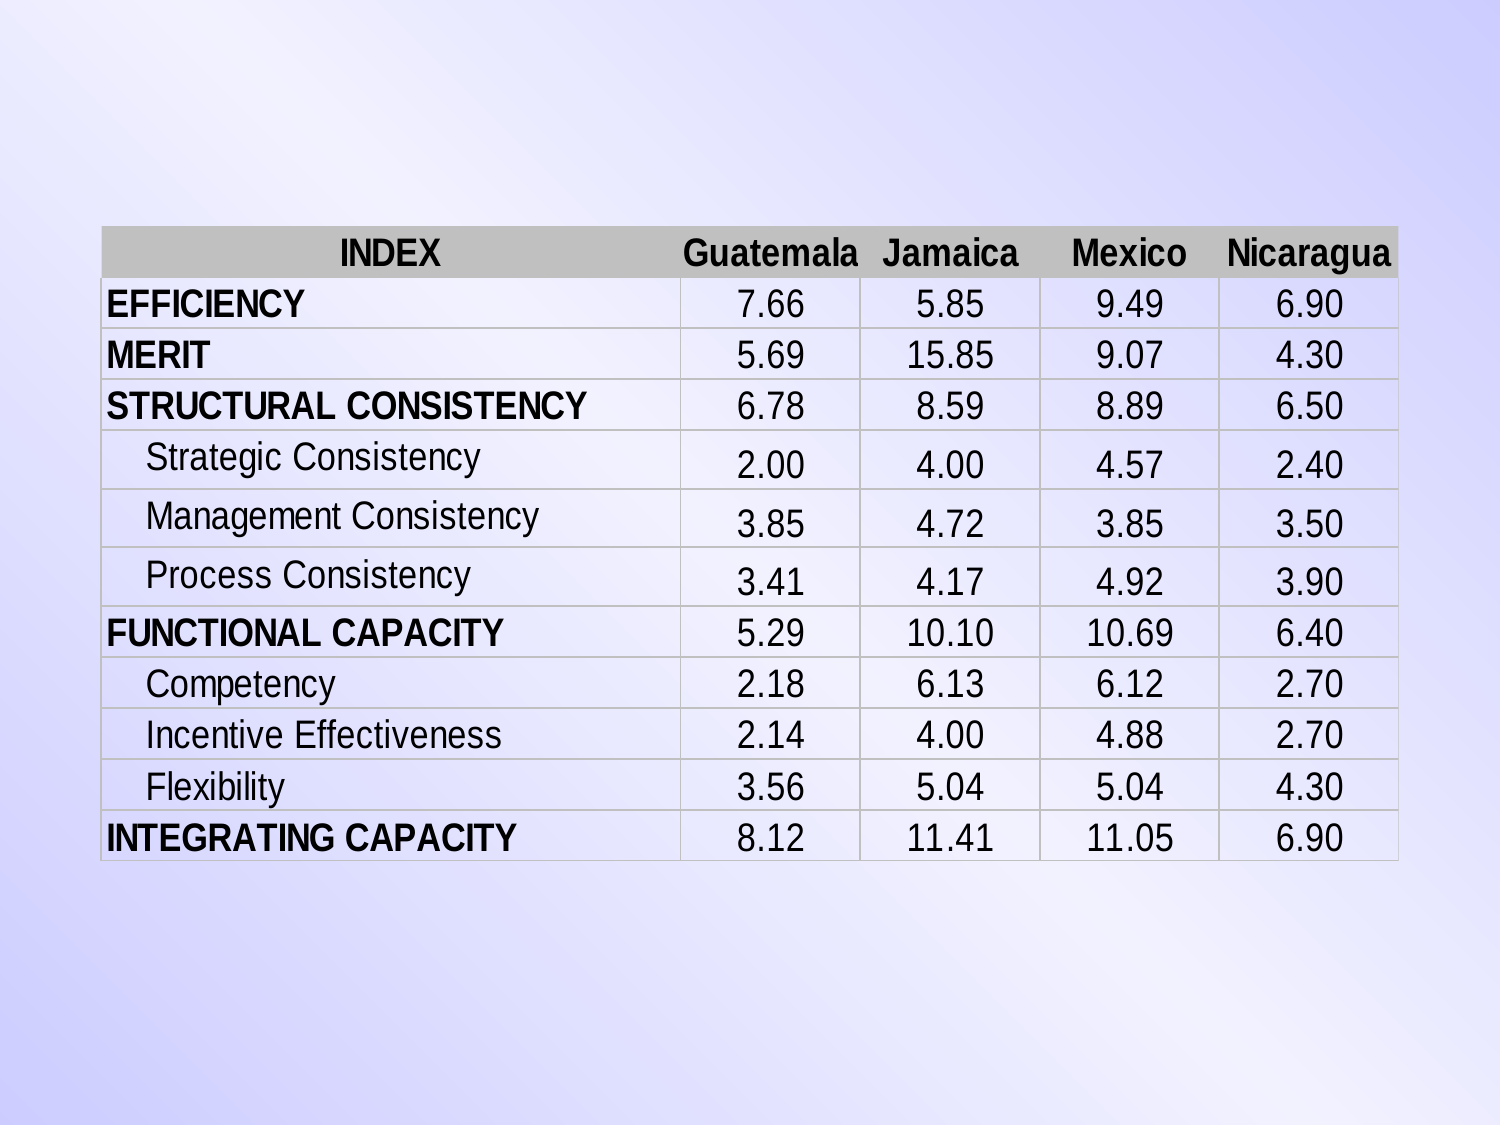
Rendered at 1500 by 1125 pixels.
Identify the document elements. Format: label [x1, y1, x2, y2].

text_box [99, 224, 1401, 863]
